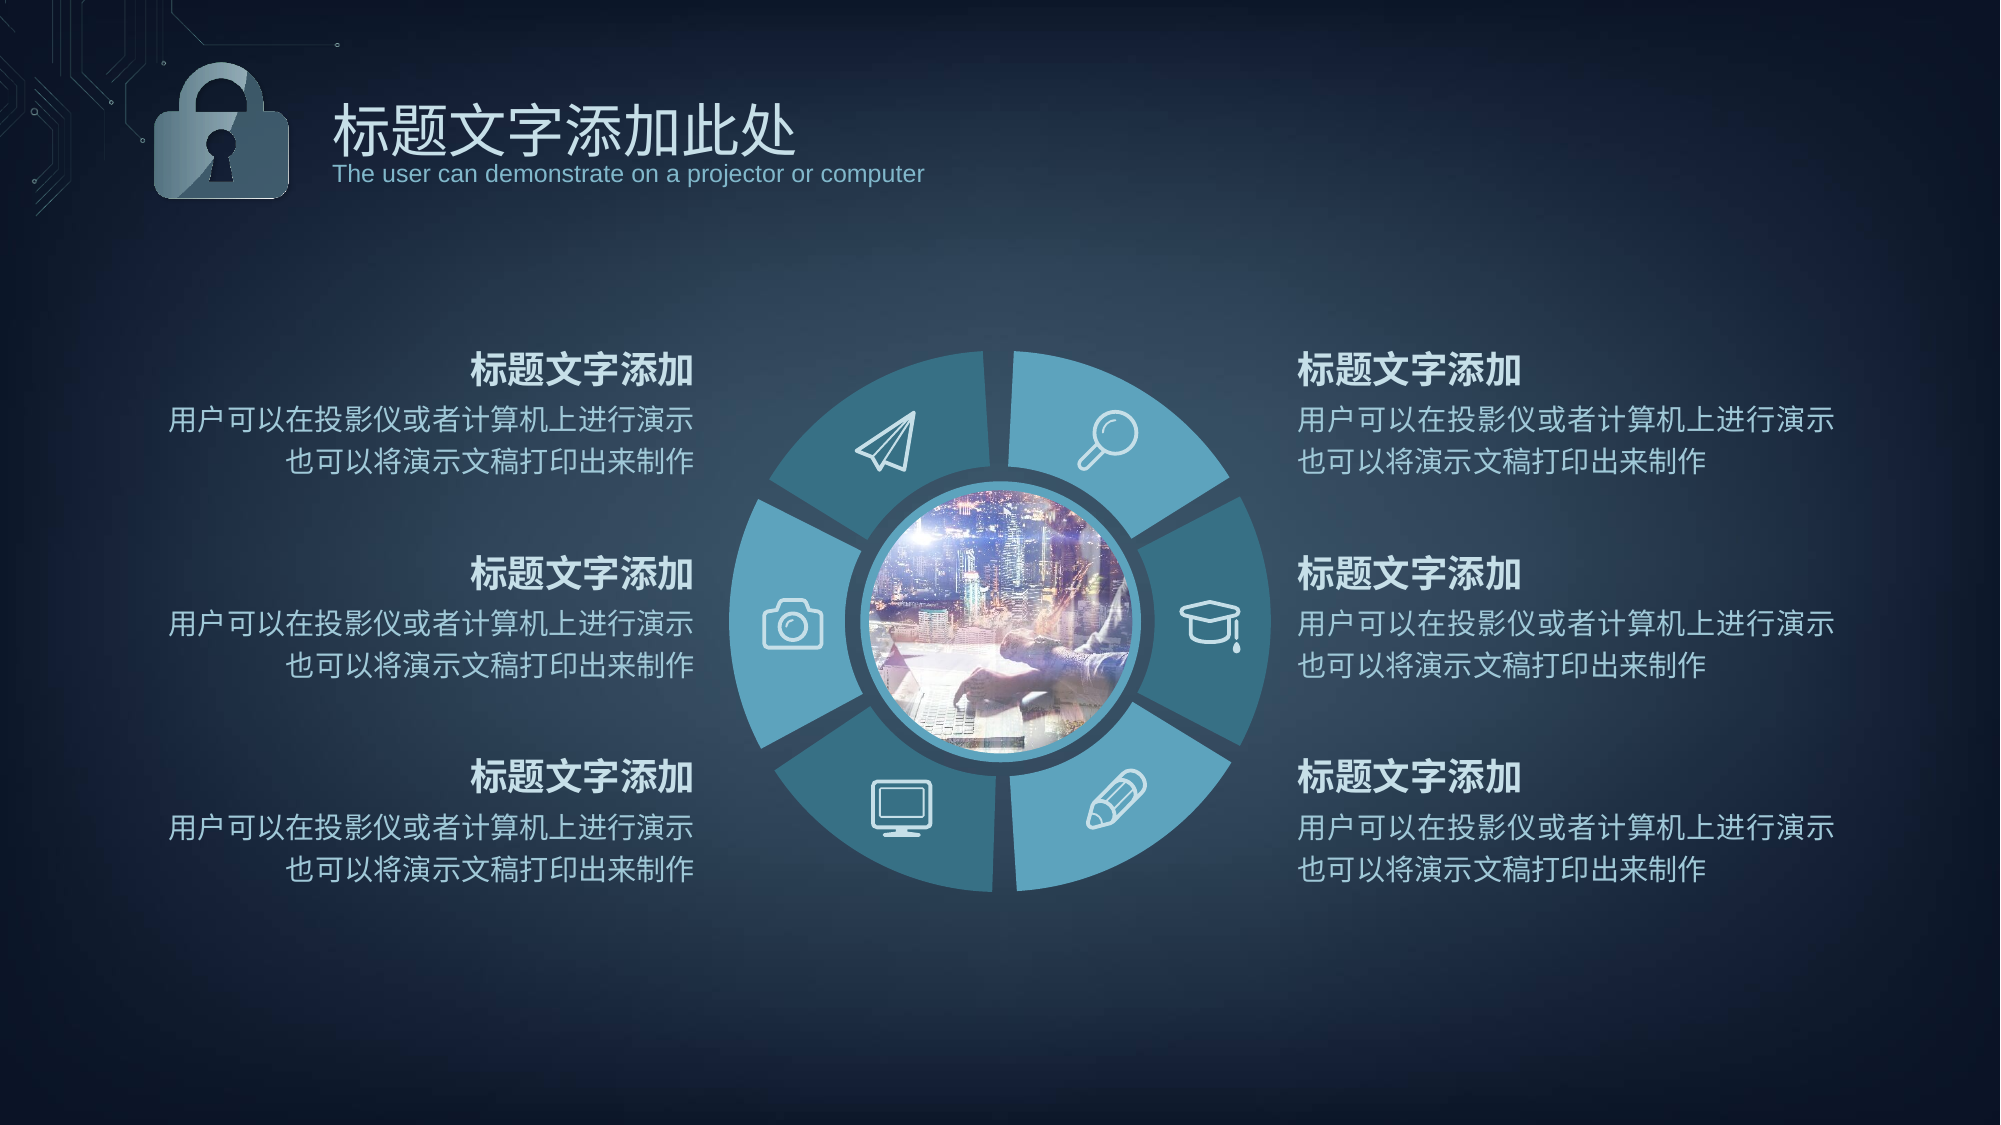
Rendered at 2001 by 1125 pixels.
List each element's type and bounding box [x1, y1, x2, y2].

text_box [0, 0, 344, 247]
text_box [1282, 329, 1851, 488]
text_box [1085, 768, 1147, 830]
text_box [762, 598, 824, 650]
text_box [774, 706, 996, 892]
text_box [142, 737, 710, 895]
text_box [1282, 737, 1851, 895]
text_box [1133, 574, 1142, 669]
text_box [951, 481, 1050, 490]
text_box [953, 754, 1049, 763]
text_box [317, 86, 1311, 196]
text_box [854, 410, 916, 472]
text_box [769, 351, 990, 540]
text_box [860, 572, 869, 671]
text_box [1179, 600, 1241, 654]
text_box [1009, 702, 1232, 892]
text_box [871, 779, 933, 837]
text_box [142, 329, 710, 488]
text_box [1077, 409, 1139, 471]
text_box [142, 533, 710, 691]
text_box [1137, 496, 1271, 746]
text_box [729, 499, 863, 749]
picture [0, 0, 2000, 1125]
text_box [1282, 533, 1851, 691]
text_box [1008, 351, 1230, 538]
